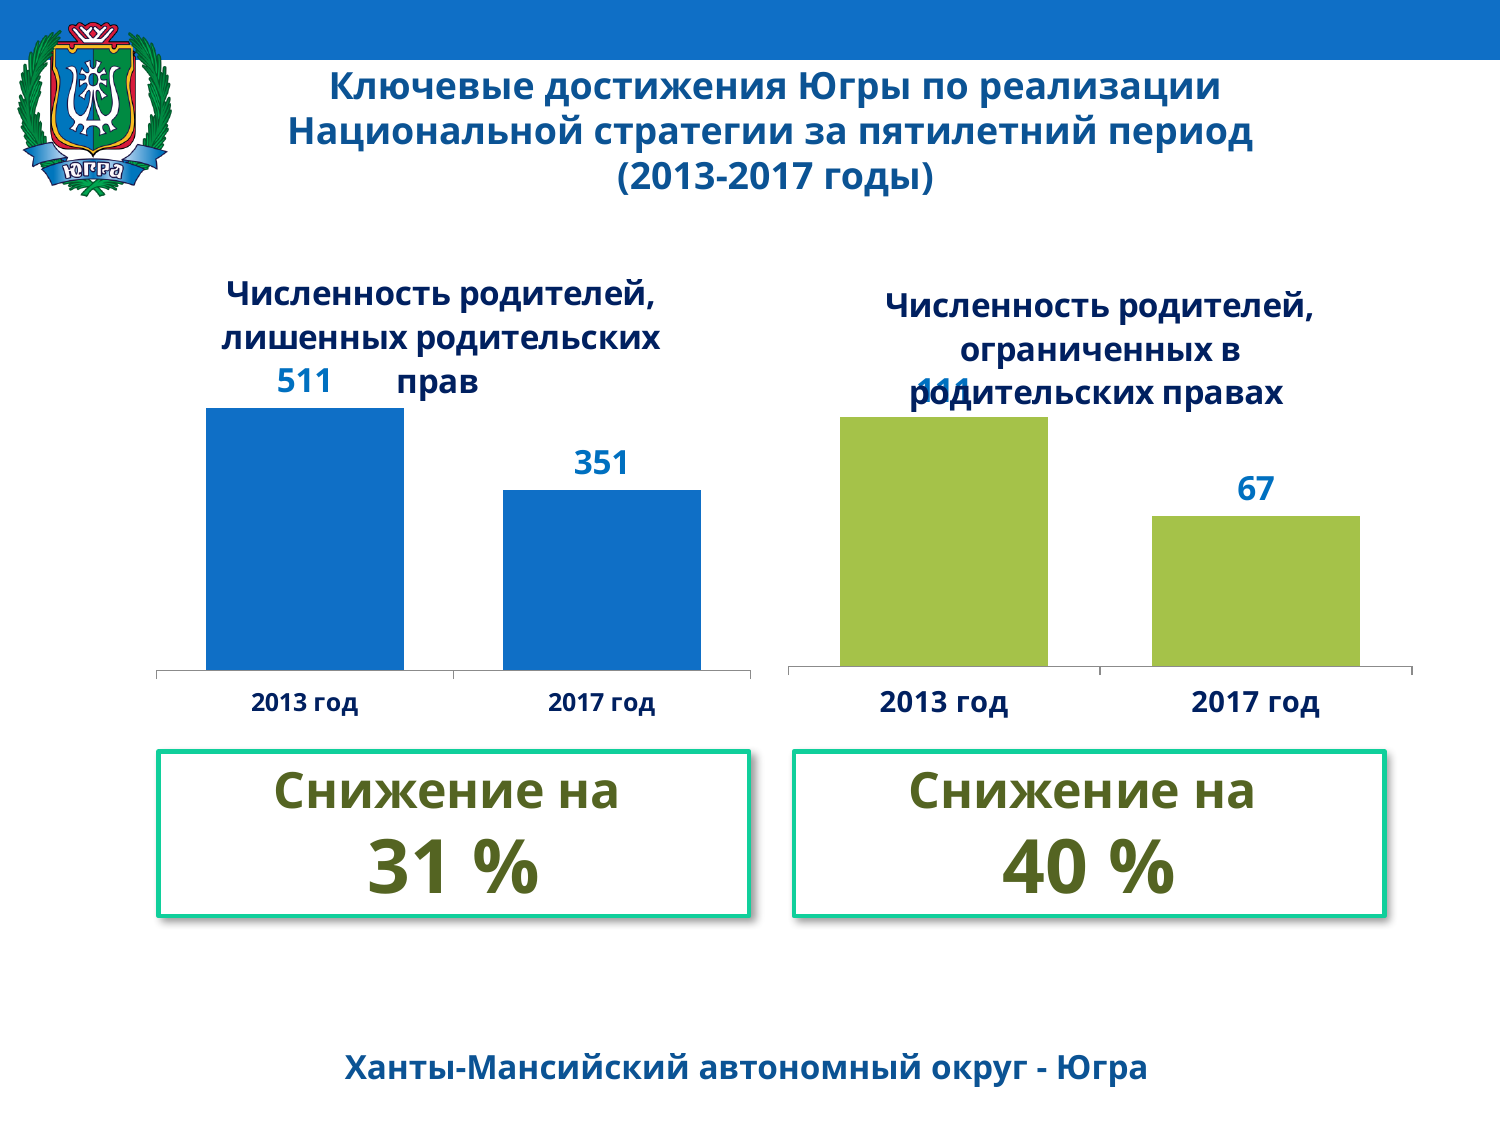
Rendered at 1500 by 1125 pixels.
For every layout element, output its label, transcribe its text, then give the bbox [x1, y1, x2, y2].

picture [17, 19, 172, 198]
text_box Снижение на 40 % [792, 749, 1387, 918]
chart [133, 255, 1436, 729]
text_box Снижение на 31 % [156, 749, 751, 918]
text_box Ханты-Мансийский автономный округ - Югра [330, 1038, 1165, 1094]
text_box Ключевые достижения Югры по реализации Национальной стратегии за пятилетний период (2013-2017 годы) [176, 54, 1388, 205]
